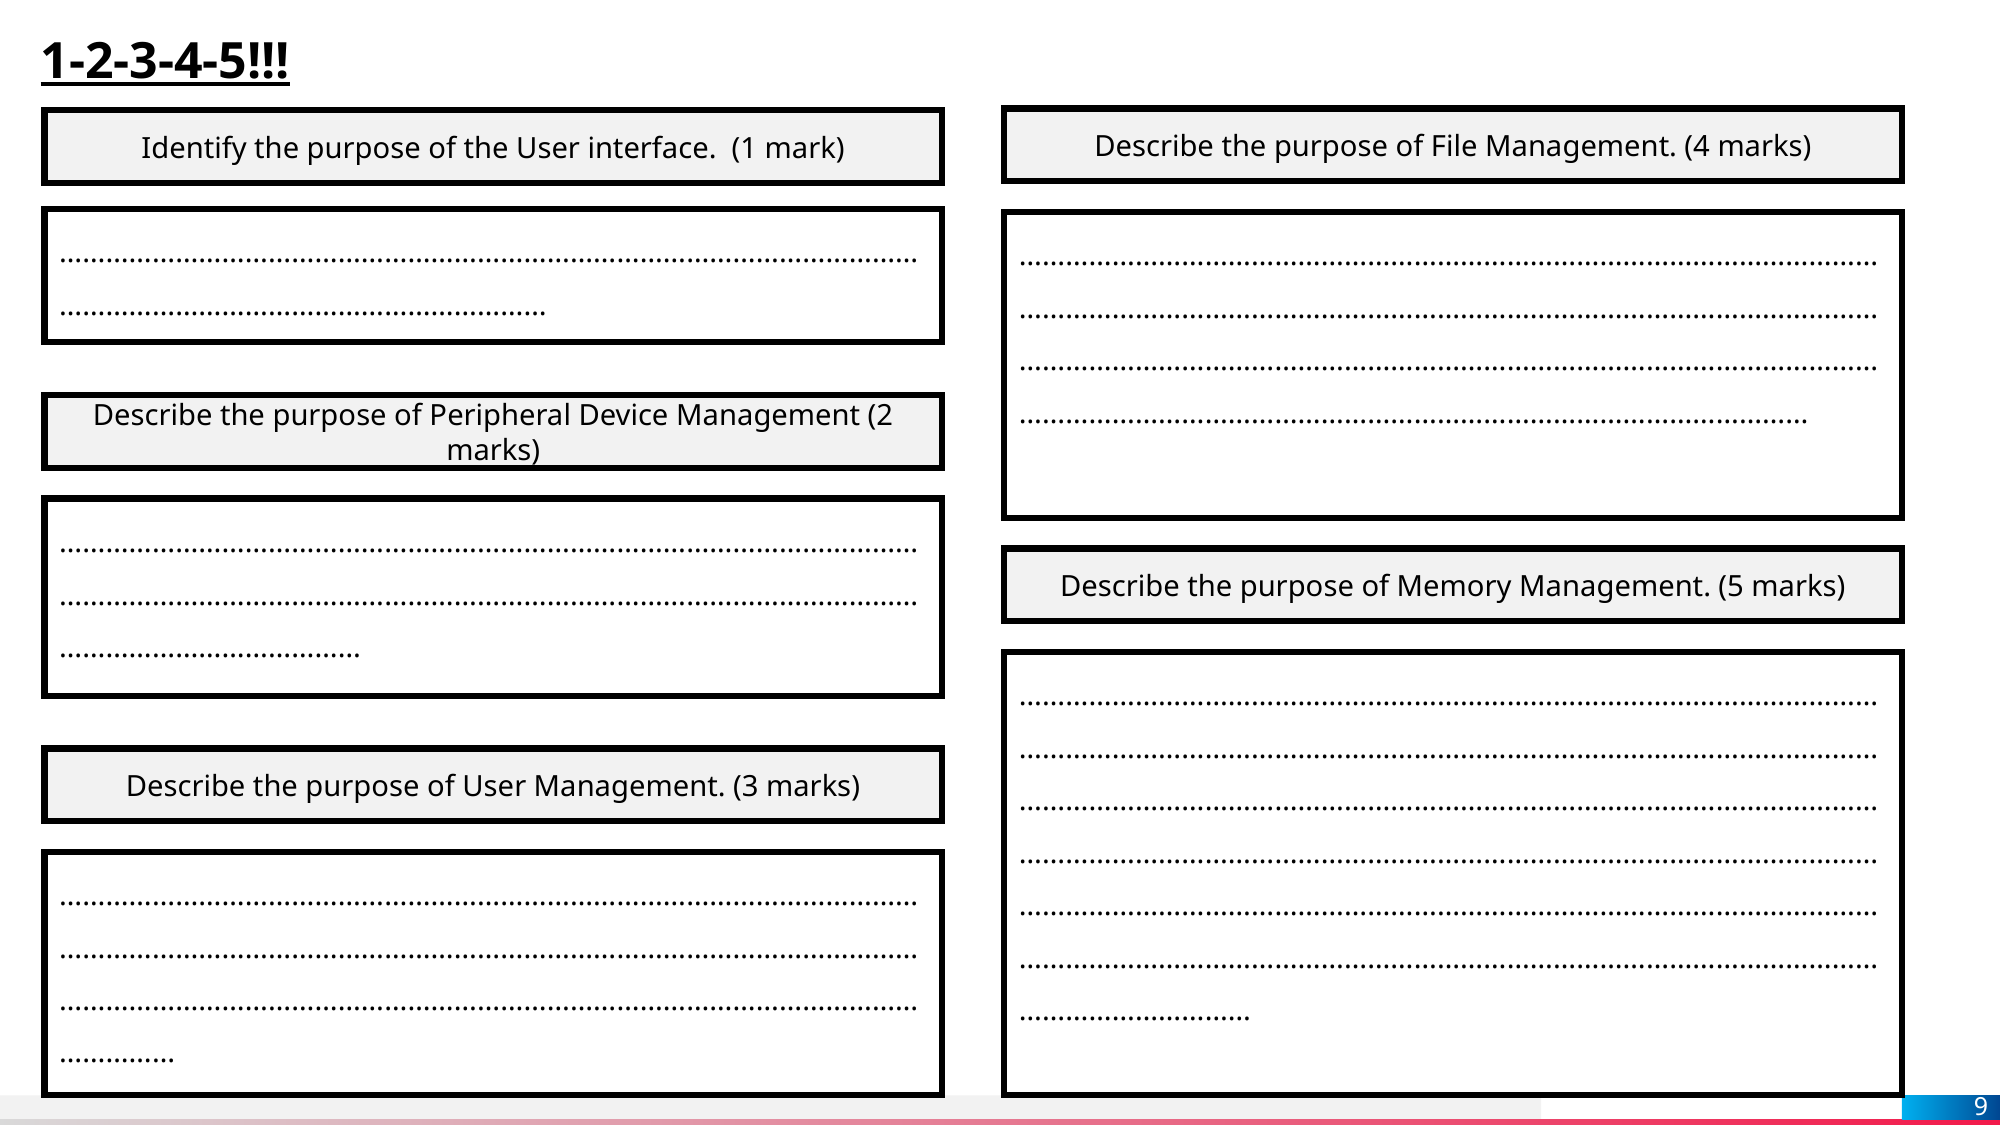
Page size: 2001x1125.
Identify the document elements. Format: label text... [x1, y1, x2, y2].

text_box ………………………………………………………………………………………………………………………………………………………………………………………………………………………………………………………………………………………………………………………………………………………………………………………………… [1003, 211, 1903, 519]
slide_number 9 [1901, 1095, 2000, 1120]
text_box ………………………………………………………………………………………………………………………………………………………………………………………………………………………………………………………………………………………………………………………………………………………………………………………………………………………………………………………………………………………………………………………………………………………………………………………………………………………………………… [1003, 651, 1903, 1096]
text_box Describe the purpose of File Management. (4 marks) [1003, 108, 1903, 182]
text_box 1-2-3-4-5!!! [25, 21, 1643, 156]
text_box Describe the purpose of User Management. (3 marks) [43, 747, 943, 822]
text_box ……………………………………………………………………………………………………………………………………………………………………………………………………………………………………… [43, 498, 943, 697]
text_box Describe the purpose of Memory Management. (5 marks) [1003, 547, 1903, 622]
text_box Identify the purpose of the User interface. (1 mark) [43, 109, 943, 184]
text_box Describe the purpose of Peripheral Device Management (2 marks) [43, 394, 943, 469]
text_box …………………………………………………………………………………………………………………………………………………………………………………………………………………………………………………………………………………………………………………… [43, 851, 943, 1096]
text_box ………………………………………………………………………………………………………………………………………………………… [43, 208, 943, 343]
